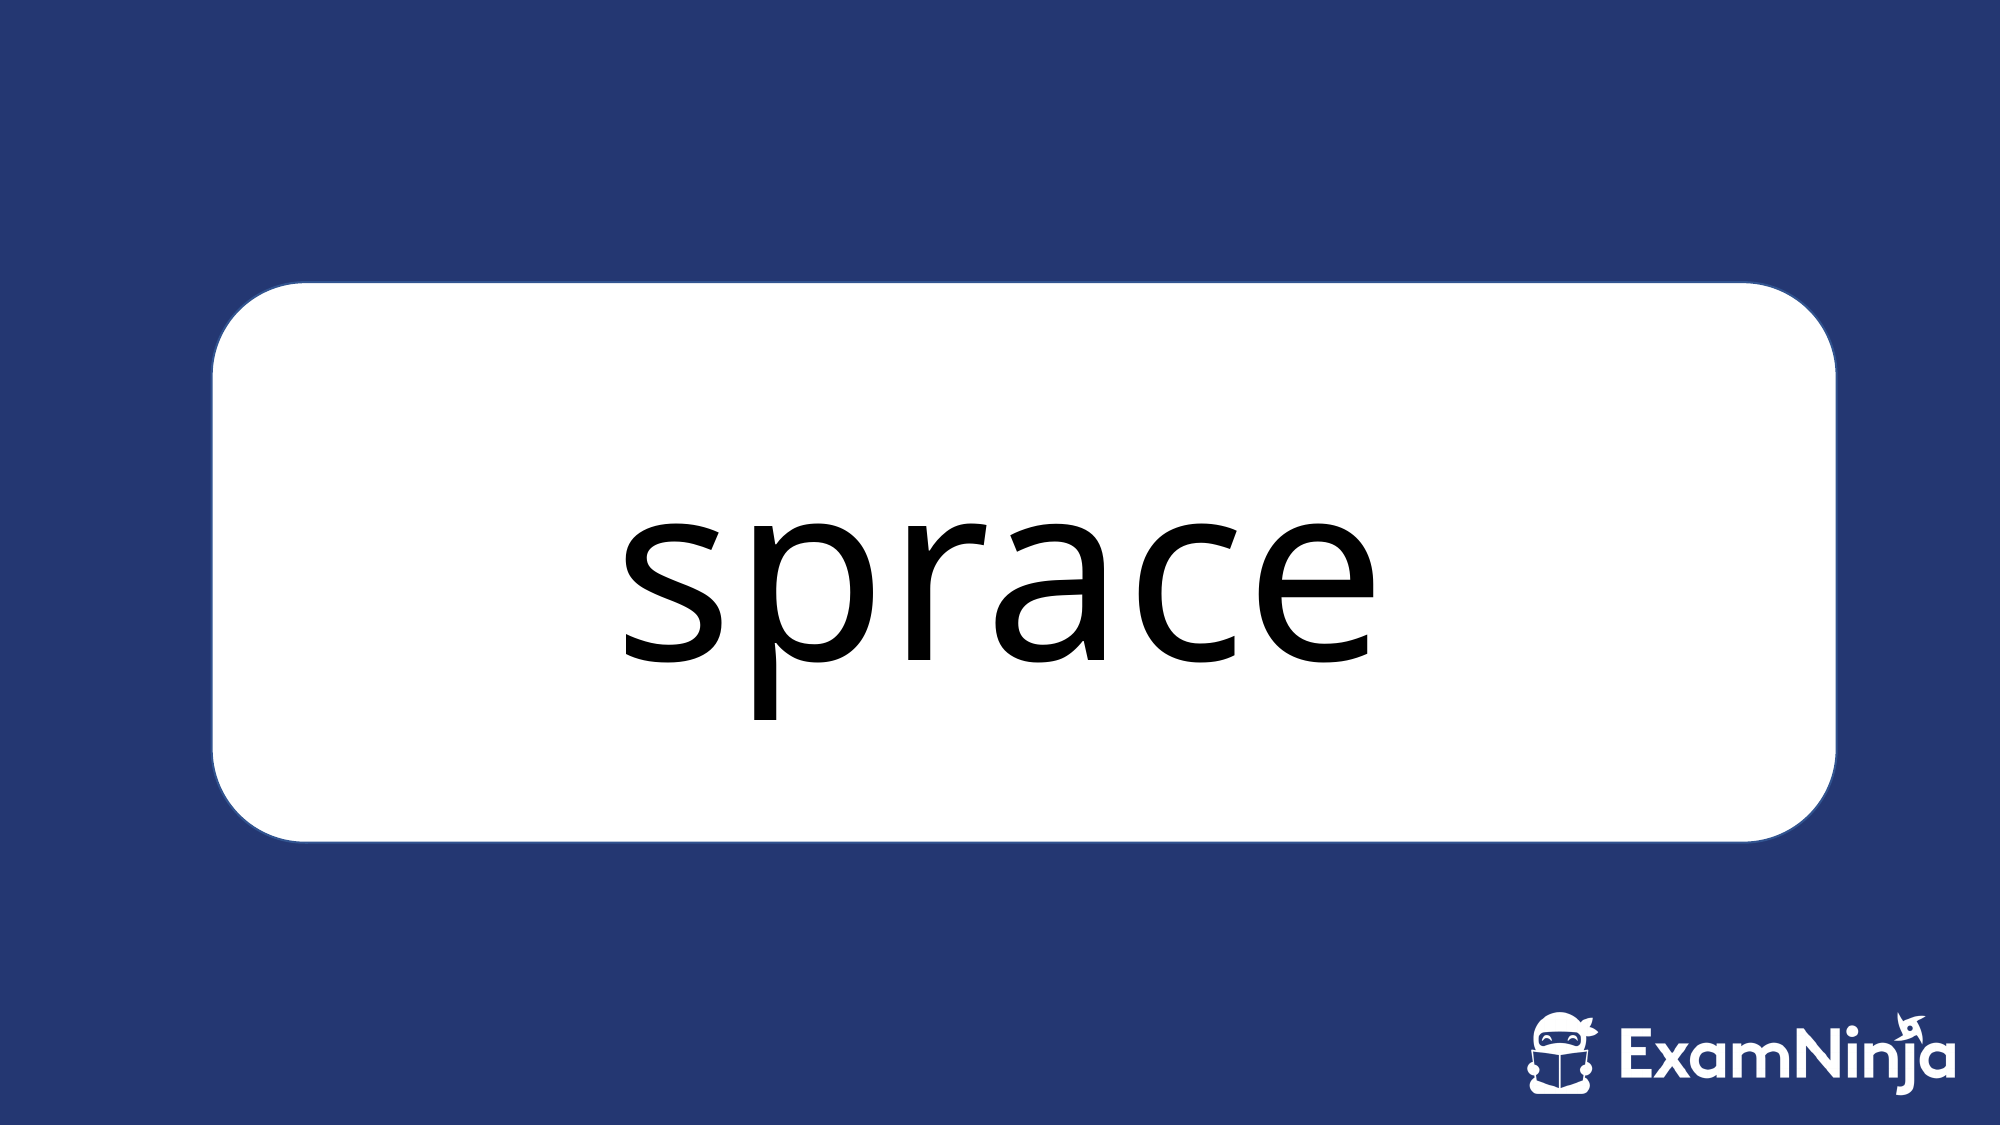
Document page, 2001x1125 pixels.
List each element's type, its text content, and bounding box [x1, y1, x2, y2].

picture [1501, 1003, 1979, 1102]
text_box [210, 719, 1838, 844]
text_box sprace [143, 403, 1857, 719]
text_box [210, 281, 1838, 403]
